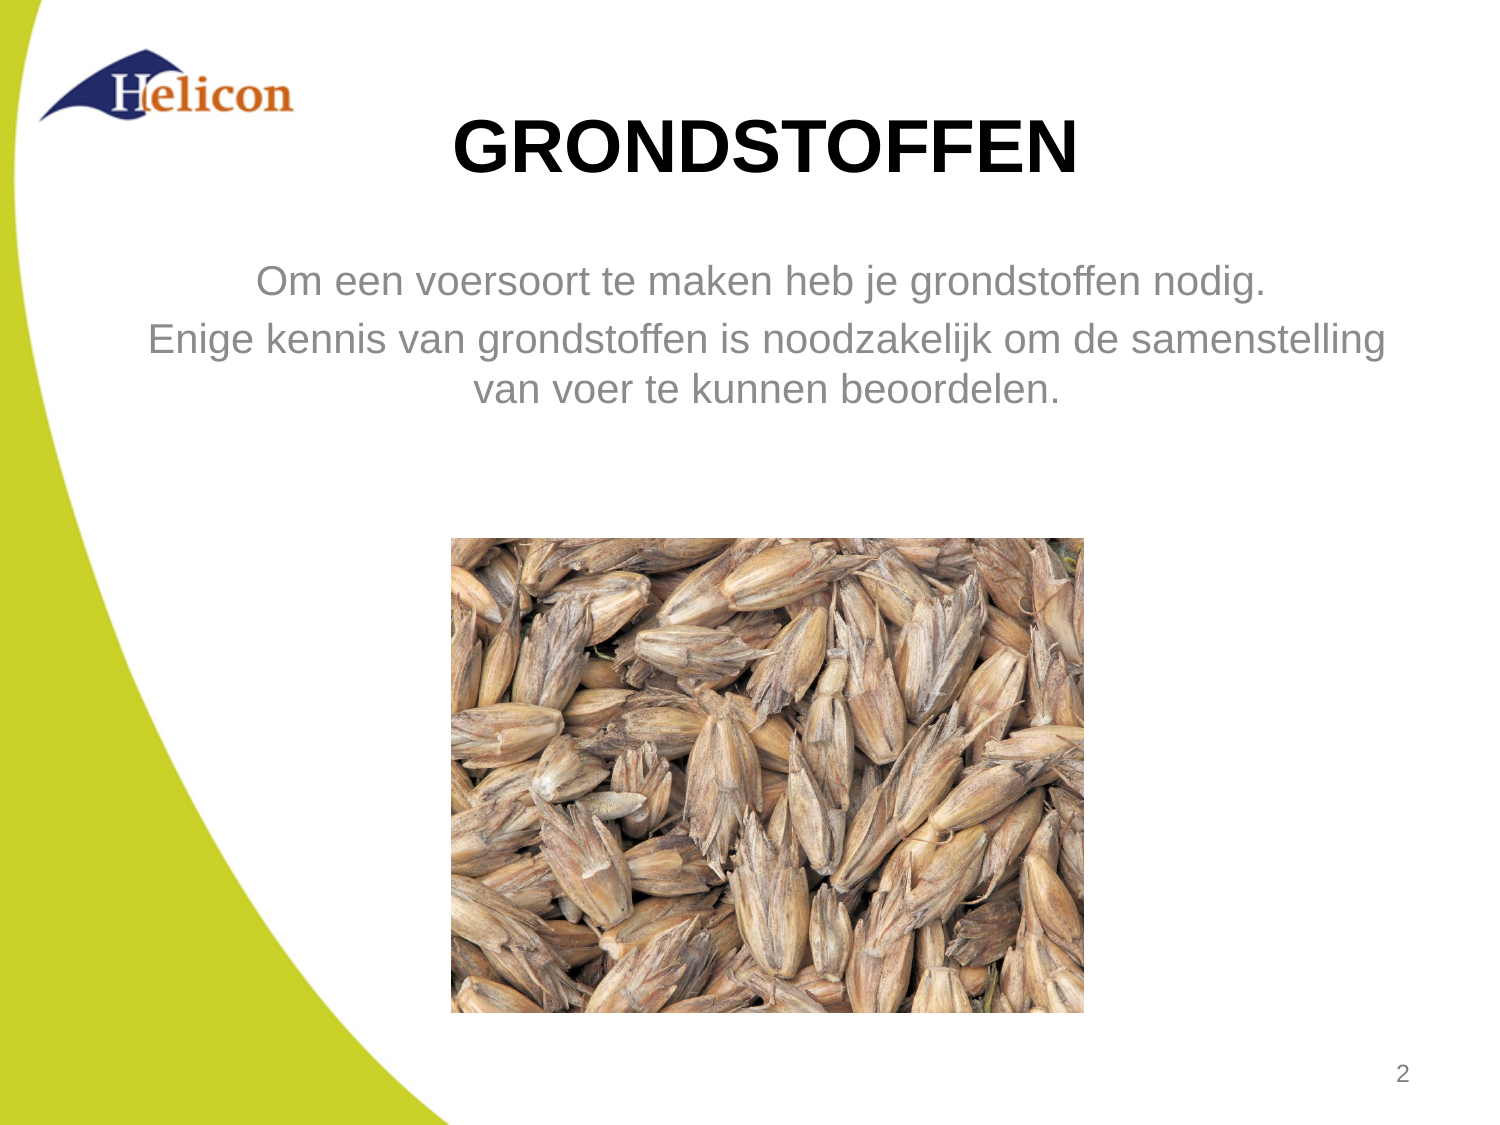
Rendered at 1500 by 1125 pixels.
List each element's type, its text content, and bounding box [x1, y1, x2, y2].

title Grondstoffen [437, 89, 1500, 313]
picture [0, 0, 1500, 1125]
list Om een voersoort te maken heb je grondstoffen nodig. Enige kennis van grondstoffen is noodzakelijk om de samenstelling van voer te kunnen beoordelen. [129, 231, 1405, 478]
slide_number 2 [1074, 1042, 1425, 1103]
